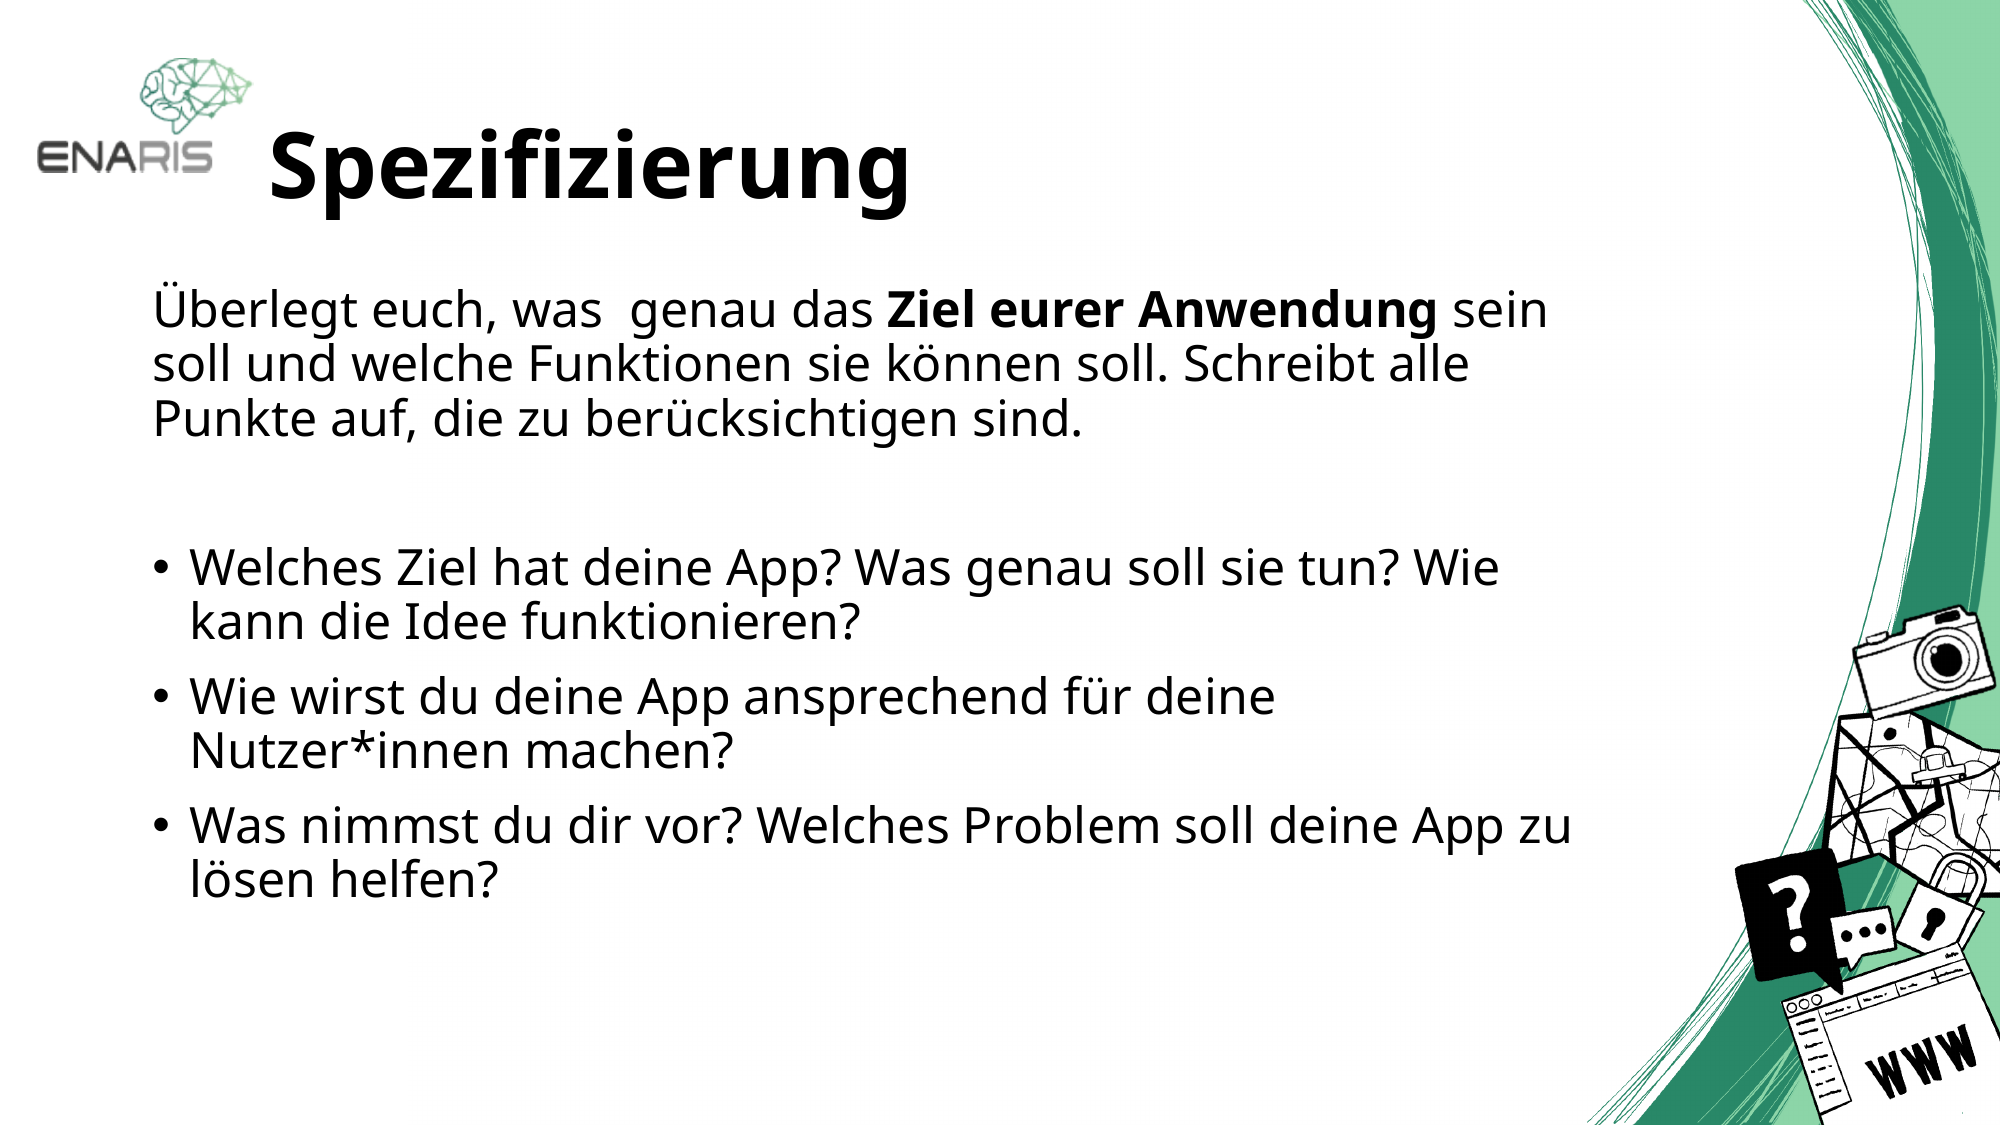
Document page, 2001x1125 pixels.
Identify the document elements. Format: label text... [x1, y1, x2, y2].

title Spezifizierung [253, 59, 1863, 278]
list Überlegt euch, was genau das Ziel eurer Anwendung sein soll und welche Funktionen sie können soll. Schreibt alle Punkte auf, die zu berücksichtigen sind. Welches Ziel hat deine App? Was genau soll sie tun? Wie kann die Idee funktionieren? Wie wirst du deine App ansprechend für deine Nutzer*innen machen? Was nimmst du dir vor? Welches Problem soll deine App zu lösen helfen? [137, 277, 1602, 992]
picture [408, 0, 2000, 1125]
picture [37, 58, 254, 173]
